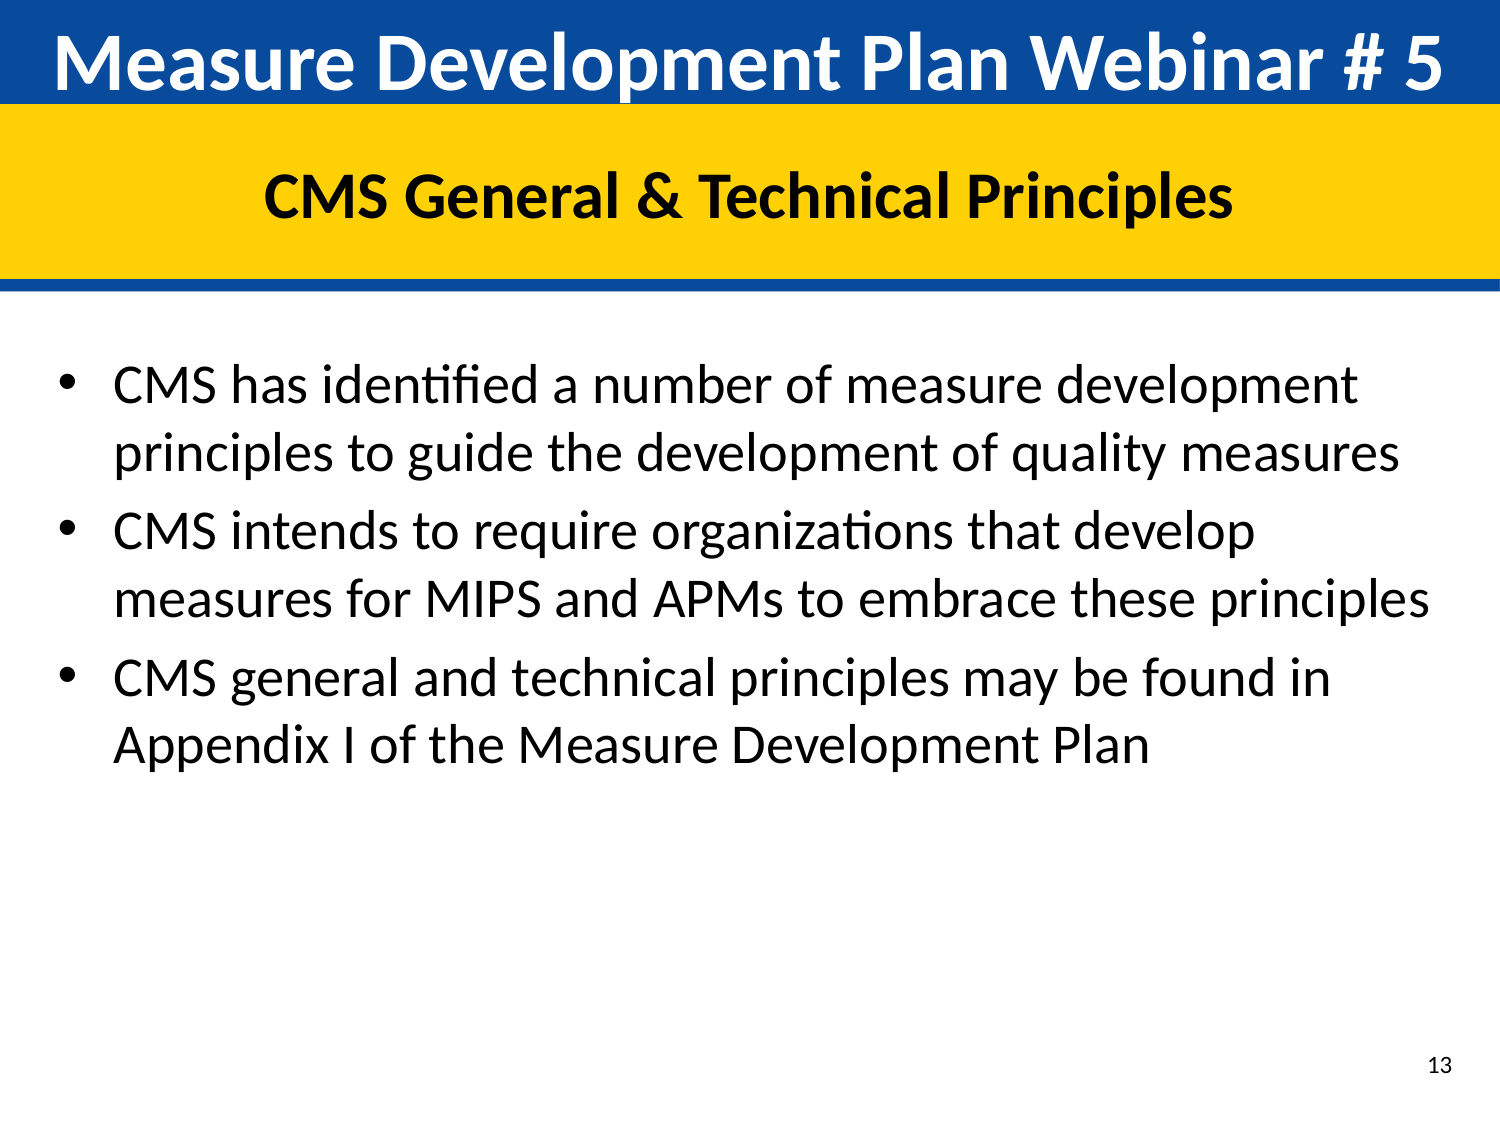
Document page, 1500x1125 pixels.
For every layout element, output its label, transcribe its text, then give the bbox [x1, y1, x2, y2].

text_box CMS General & Technical Principles [0, 117, 1500, 279]
list CMS has identified a number of measure development principles to guide the development of quality measures CMS intends to require organizations that develop measures for MIPS and APMs to embrace these principles CMS general and technical principles may be found in Appendix I of the Measure Development Plan [42, 339, 1458, 993]
title Measure Development Plan Webinar # 5 [0, 0, 1500, 104]
